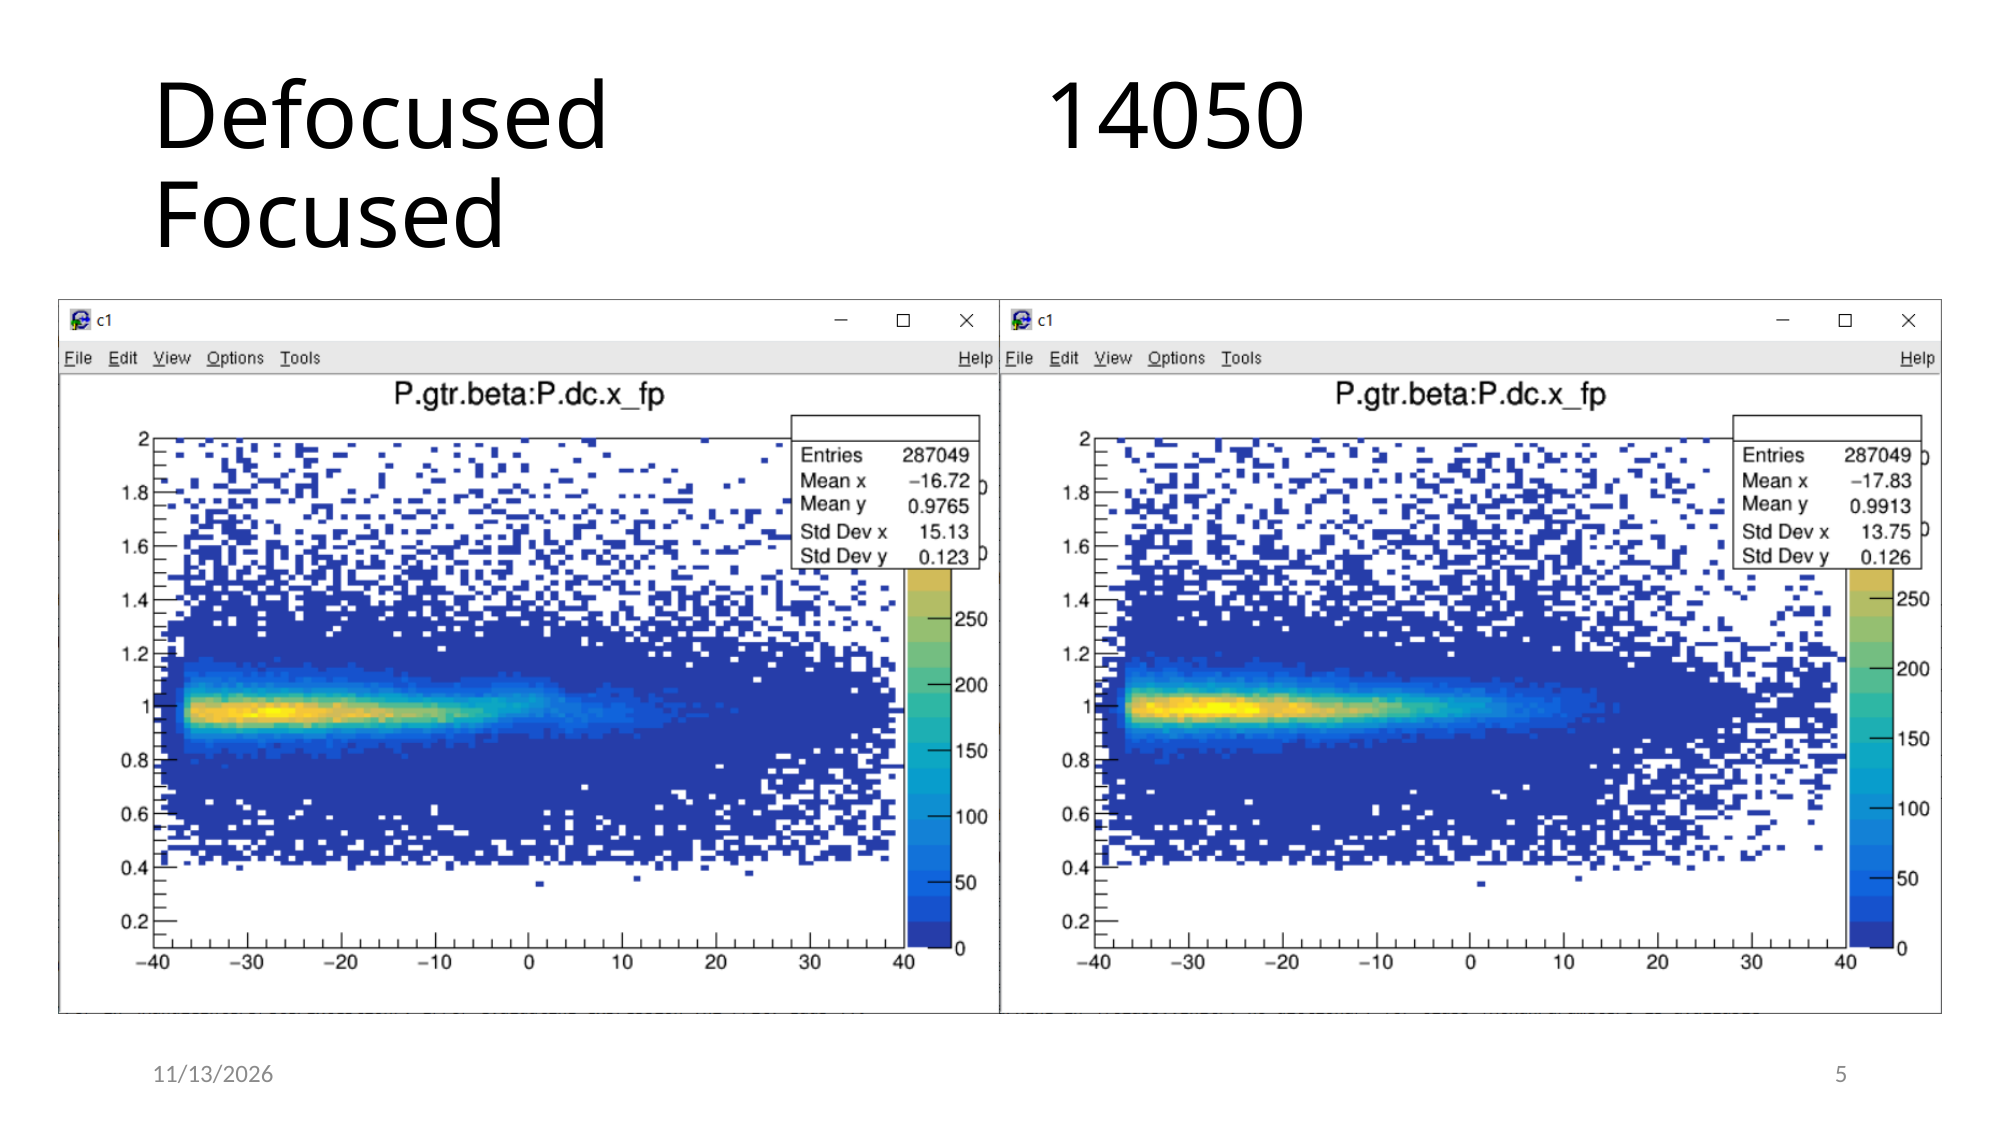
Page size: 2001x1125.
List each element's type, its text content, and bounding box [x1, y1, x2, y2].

slide_number 5 [1412, 1042, 1863, 1103]
picture [999, 299, 1942, 1014]
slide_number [137, 1042, 588, 1103]
title Defocused 14050 Focused [137, 59, 1863, 278]
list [58, 299, 999, 1014]
